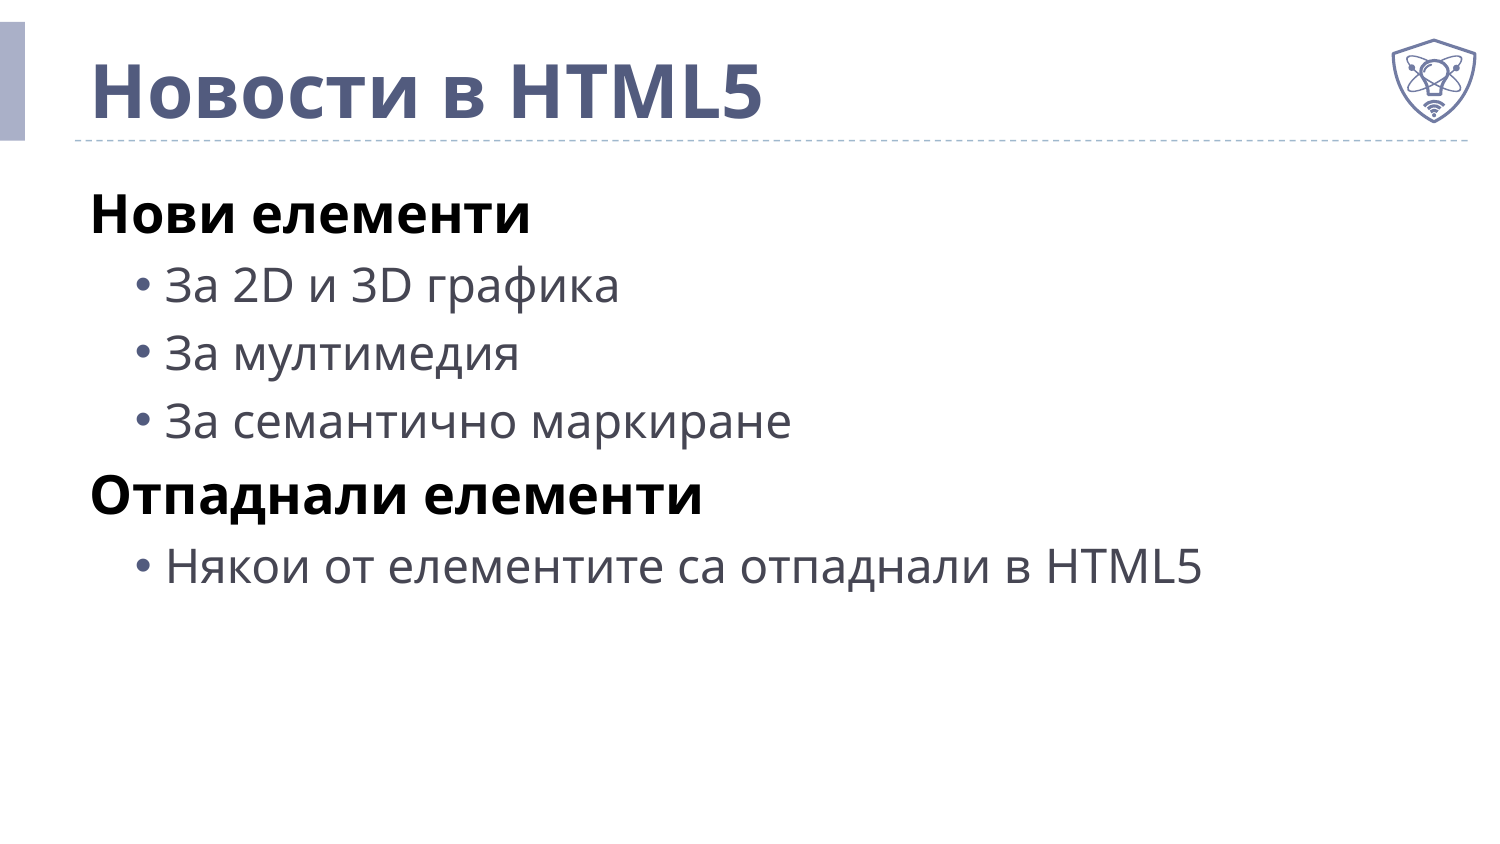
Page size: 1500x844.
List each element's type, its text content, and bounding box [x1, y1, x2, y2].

list Нови елементи За 2D и 3D графика За мултимедия За семантично маркиране Отпаднали елементи Някои от елементите са отпаднали в HTML5 [75, 171, 1475, 835]
title Новости в HTML5 [75, 18, 1475, 141]
